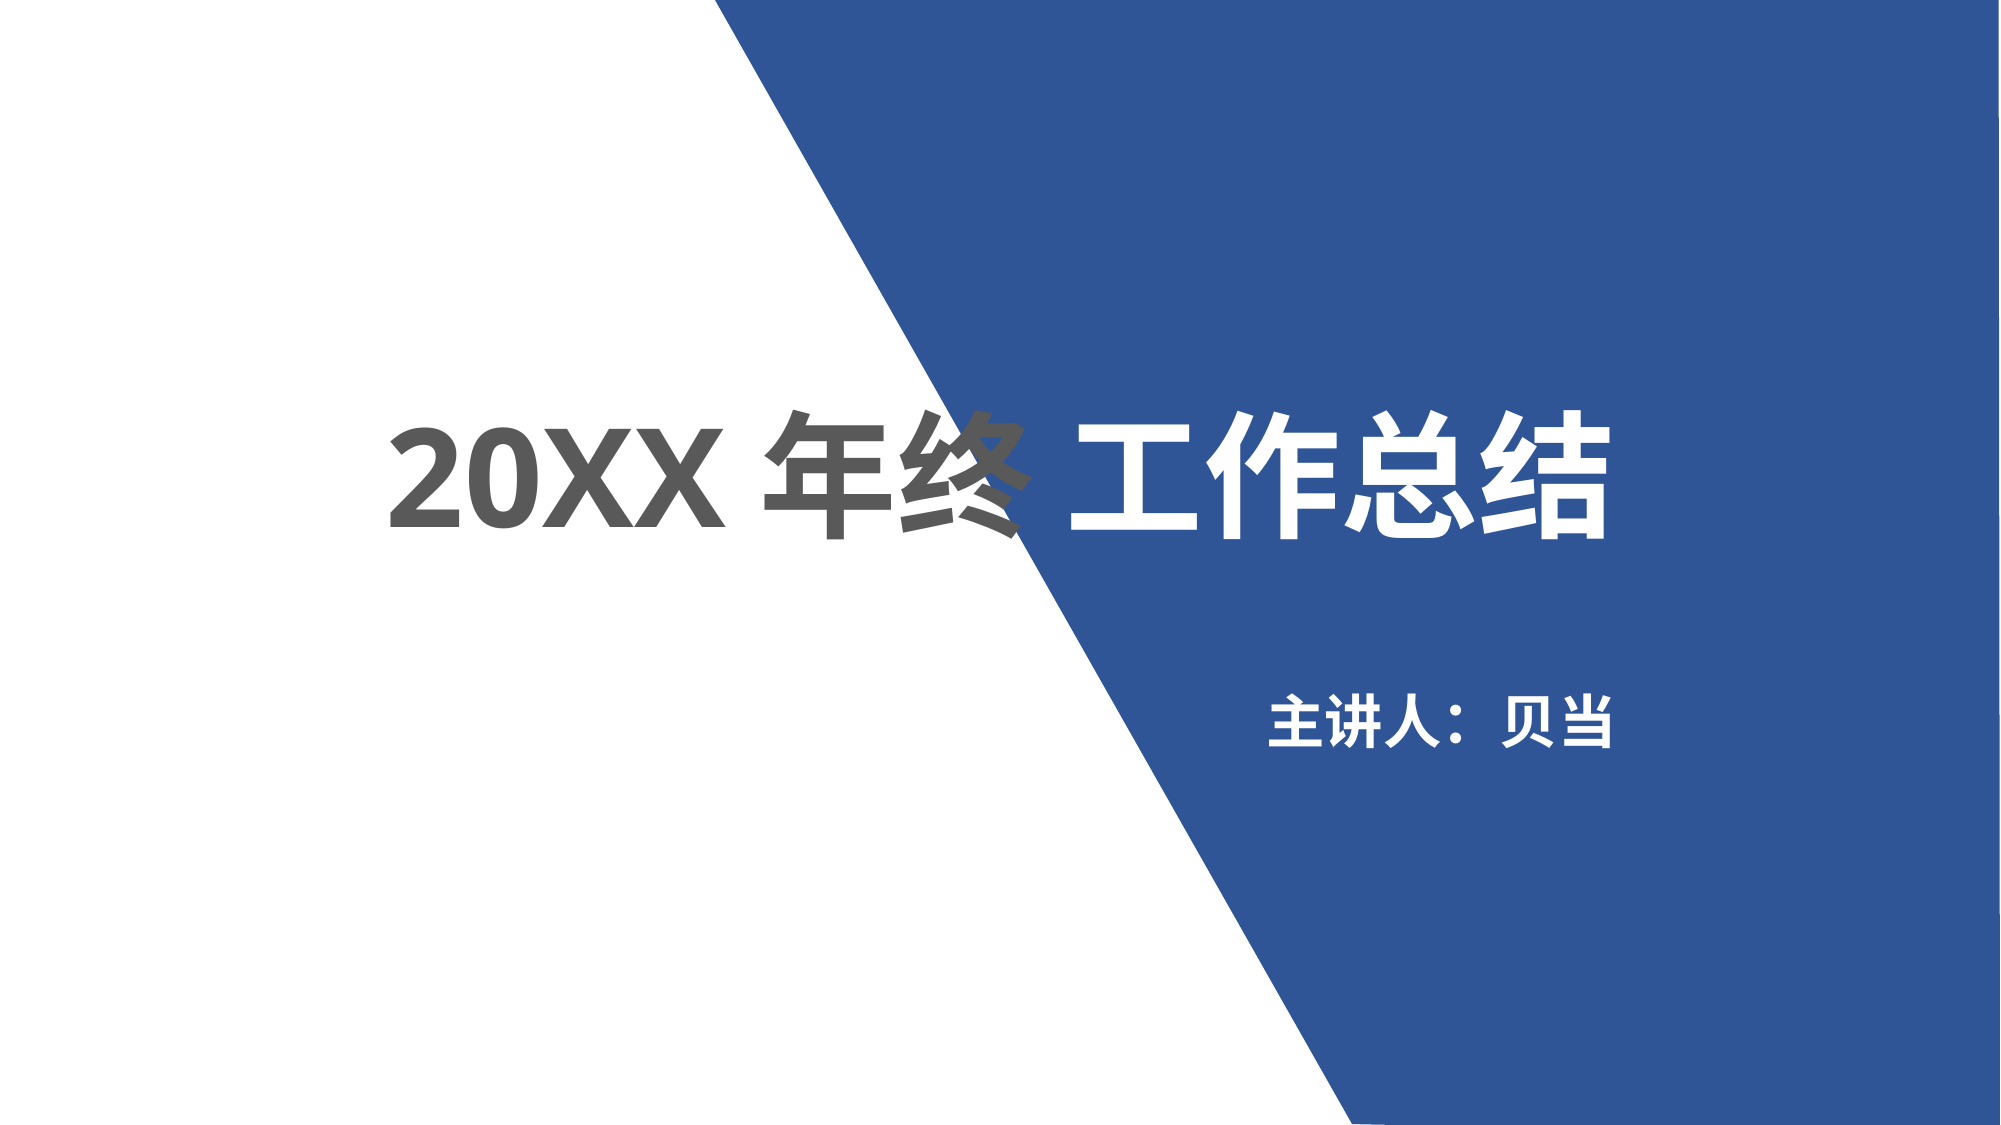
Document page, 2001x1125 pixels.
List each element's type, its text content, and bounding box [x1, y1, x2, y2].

text_box 20XX年终 工作总结 [370, 382, 1631, 563]
text_box 主讲人：贝当 [1252, 677, 1632, 763]
text_box [713, 0, 2000, 1125]
